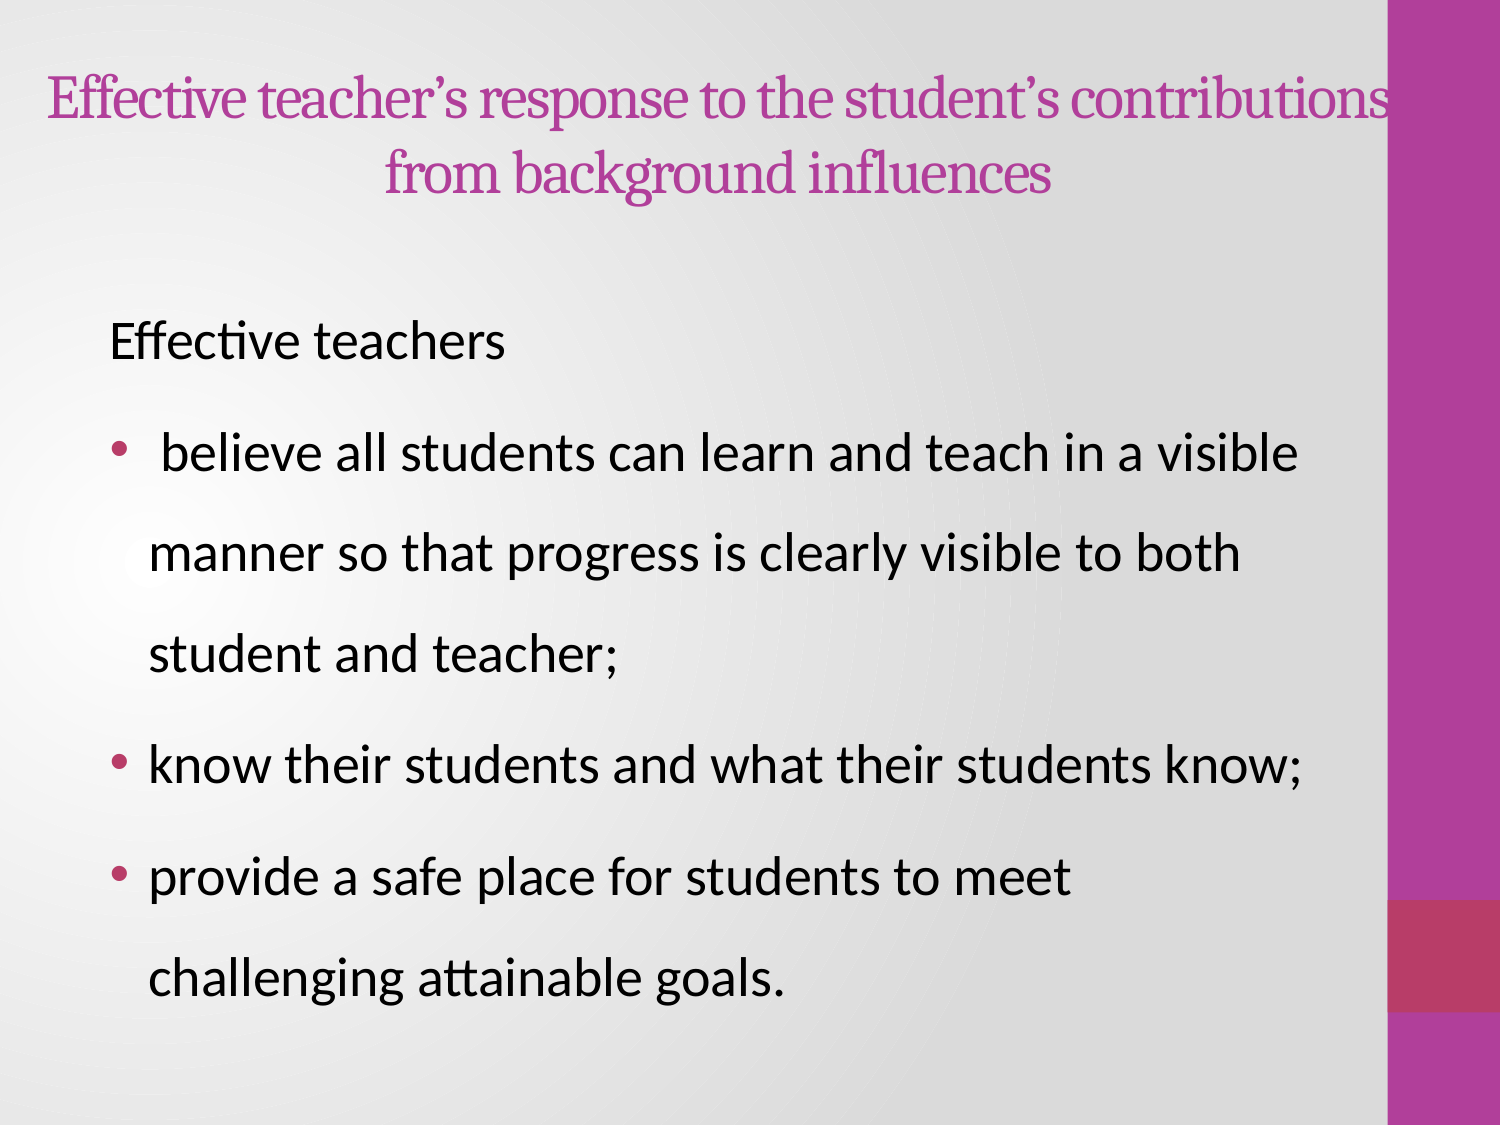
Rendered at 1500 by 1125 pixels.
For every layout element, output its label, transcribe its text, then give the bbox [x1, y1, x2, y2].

list Effective teachers believe all students can learn and teach in a visible manner so that progress is clearly visible to both student and teacher; know their students and what their students know; provide a safe place for students to meet challenging attainable goals. [75, 262, 1325, 1050]
title Effective teacher’s response to the student’s contributions from background influences [24, 37, 1413, 225]
